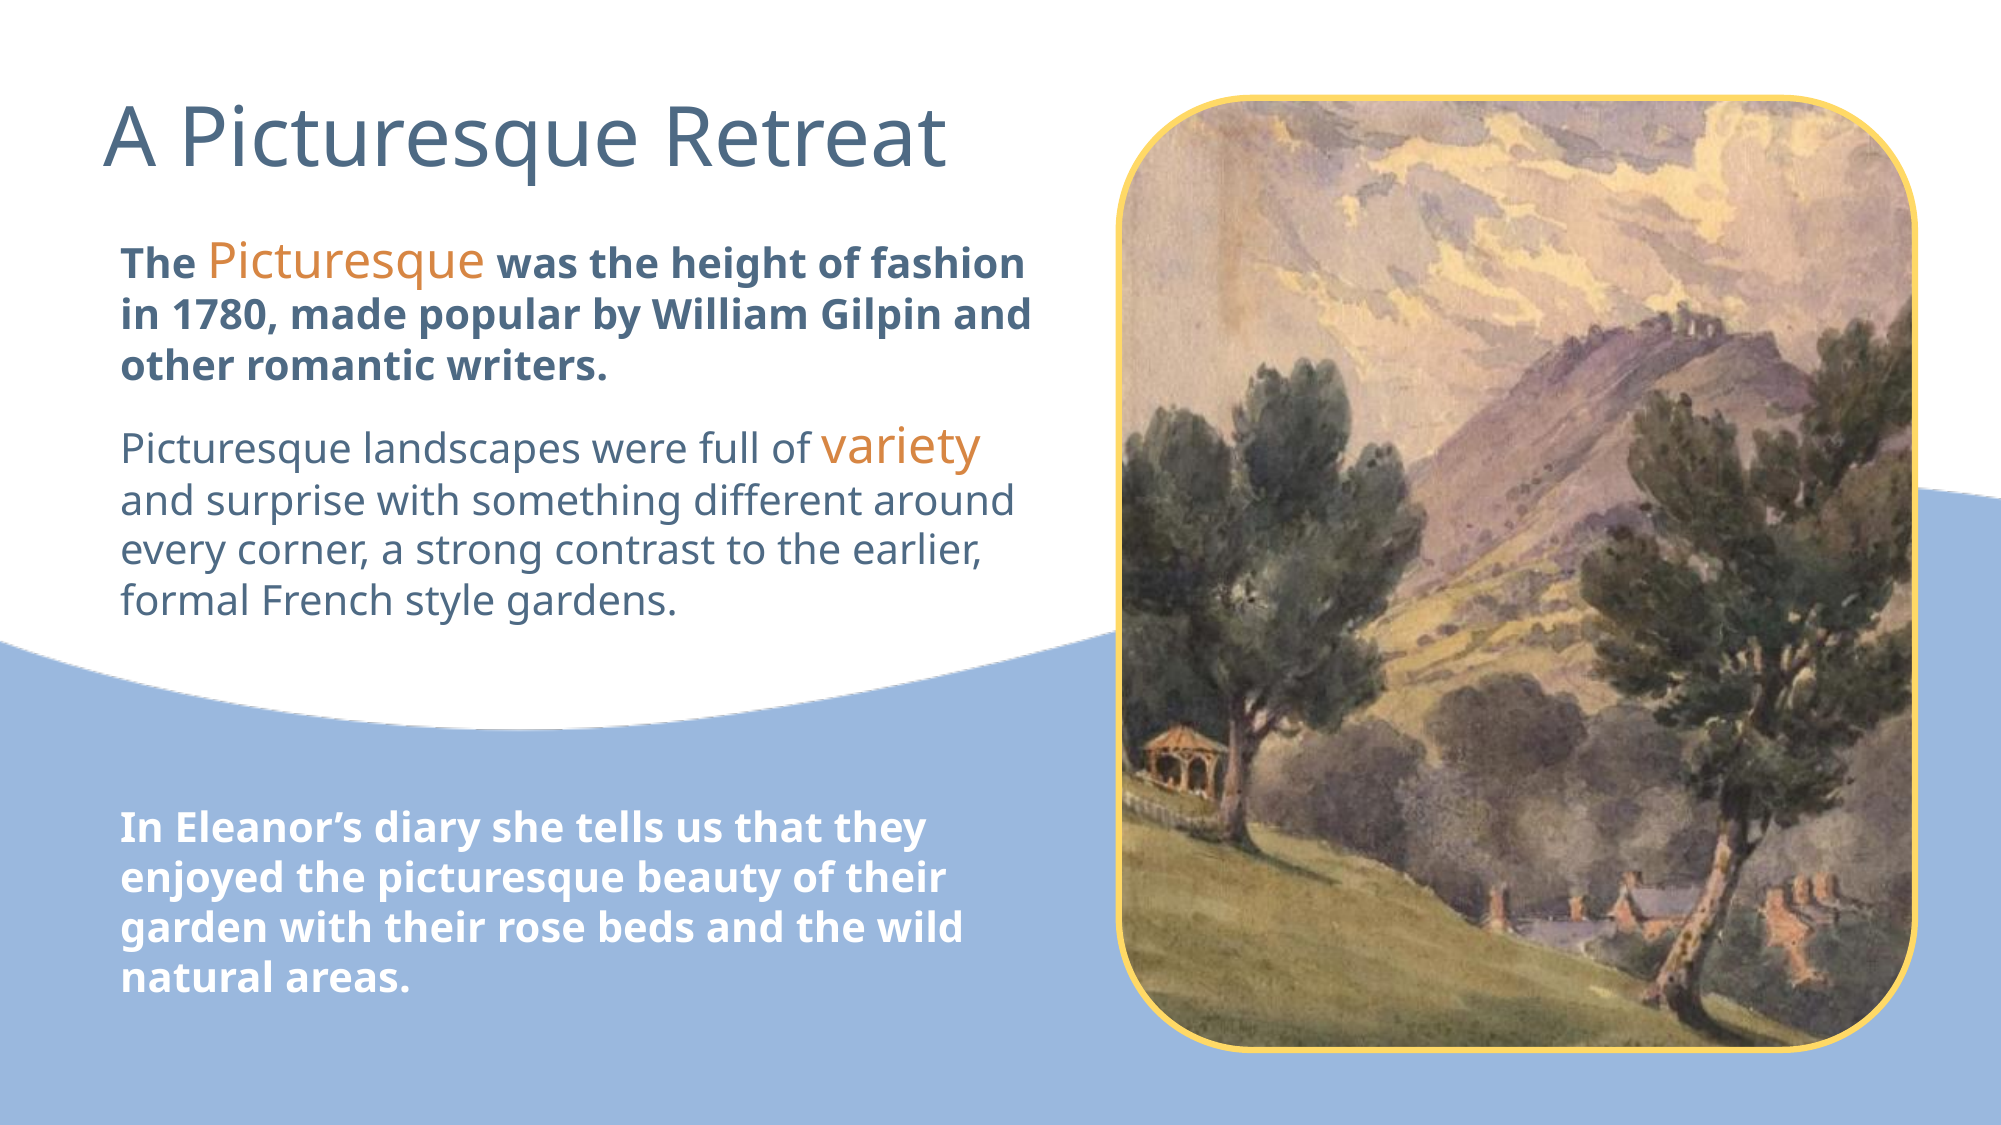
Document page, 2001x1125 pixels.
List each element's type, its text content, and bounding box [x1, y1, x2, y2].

text_box The Picturesque was the height of fashion in 1780, made popular by William Gilpin and other romantic writers. Picturesque landscapes were full of variety and surprise with something different around every corner, a strong contrast to the earlier, formal French style gardens. [105, 220, 1080, 483]
picture [0, 97, 2000, 1125]
text_box A Picturesque Retreat [88, 69, 1377, 191]
